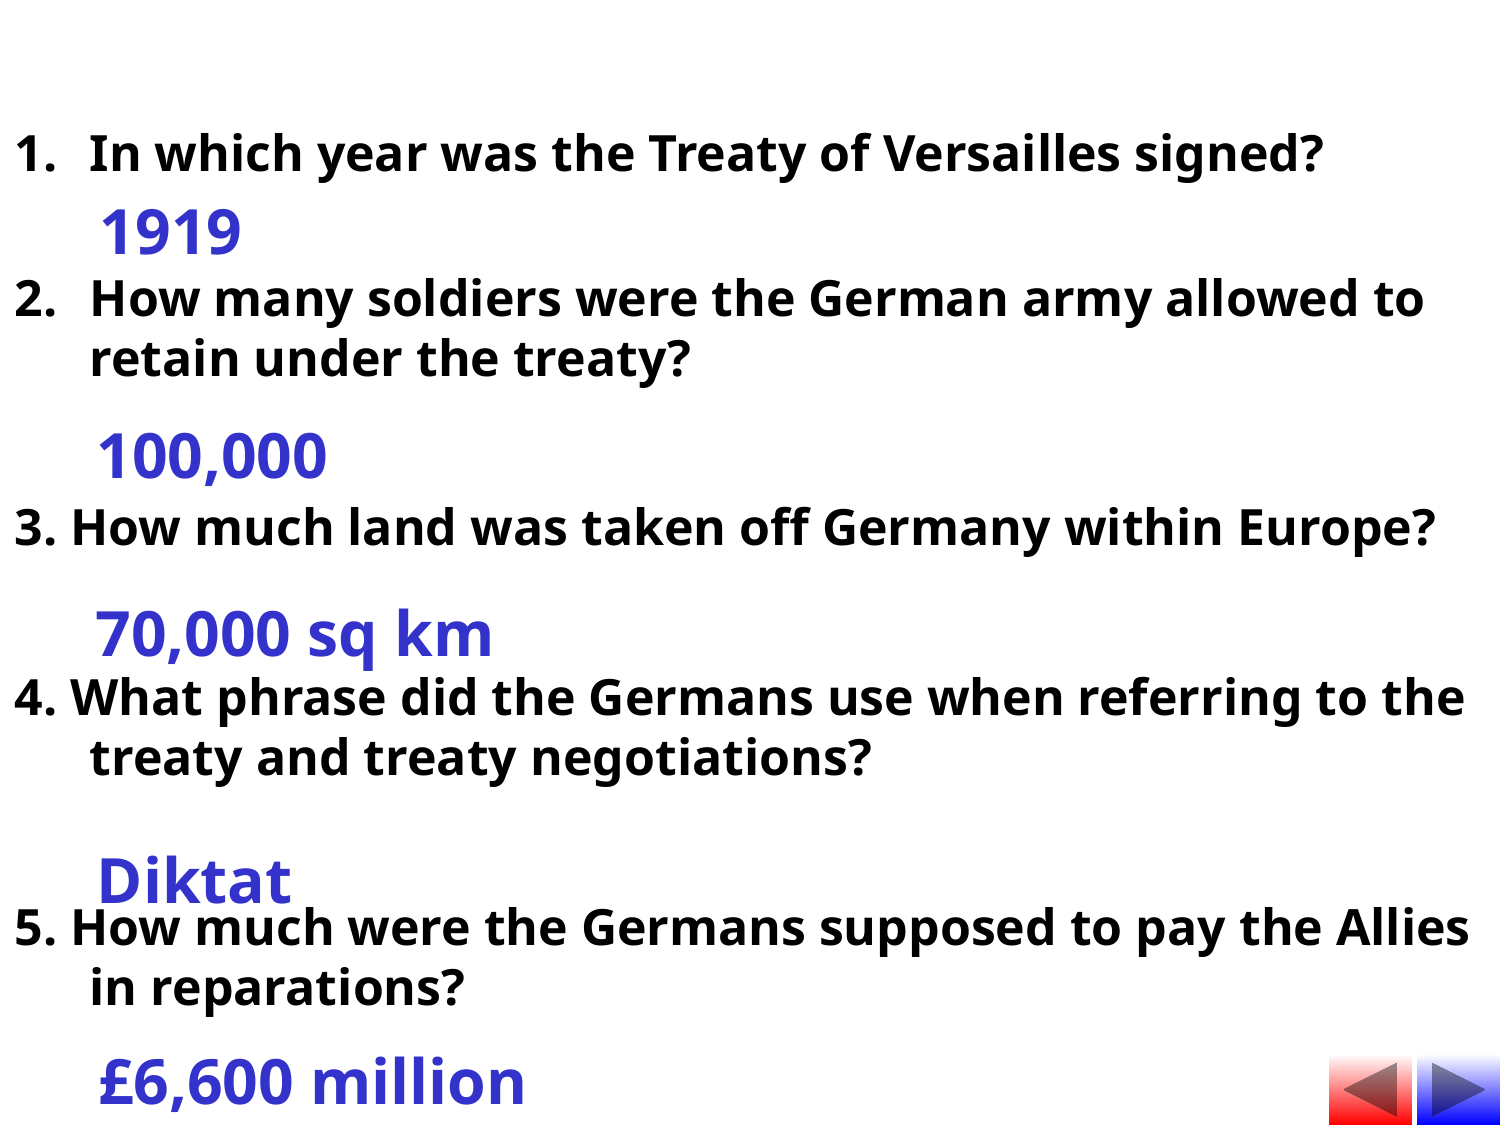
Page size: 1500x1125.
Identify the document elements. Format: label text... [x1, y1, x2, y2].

text_box [1328, 1054, 1412, 1125]
text_box 100,000 [64, 408, 361, 499]
text_box Diktat [76, 834, 313, 924]
text_box £6,600 million [76, 1034, 550, 1125]
text_box 1919 [76, 184, 266, 275]
text_box [1417, 1054, 1500, 1125]
text_box 70,000 sq km [64, 586, 526, 676]
text_box In which year was the Treaty of Versailles signed? How many soldiers were the German army allowed to retain under the treaty? 3. How much land was taken off Germany within Europe? 4. What phrase did the Germans use when referring to the treaty and treaty negotiations? 5. How much were the Germans supposed to pay the Allies in reparations? [0, 113, 1500, 1024]
